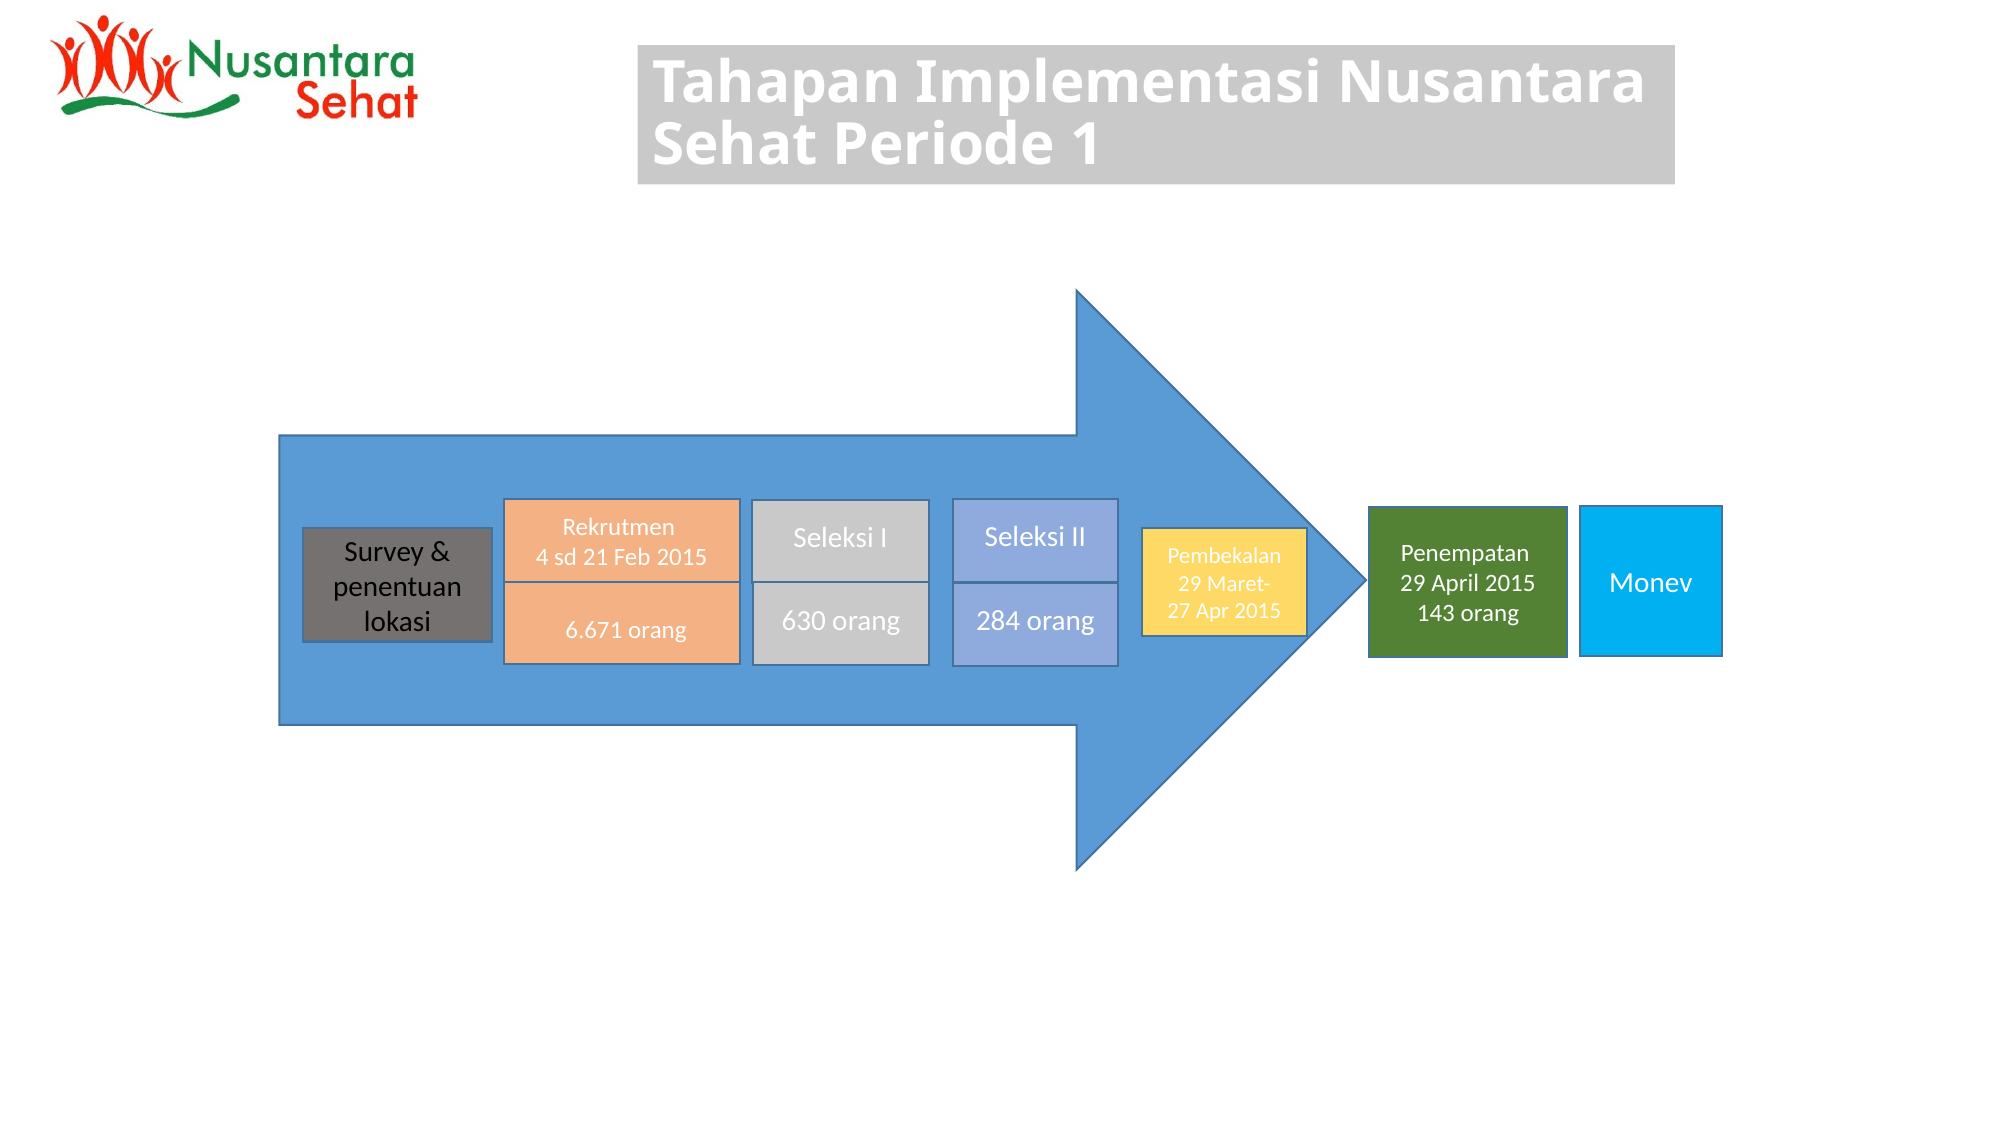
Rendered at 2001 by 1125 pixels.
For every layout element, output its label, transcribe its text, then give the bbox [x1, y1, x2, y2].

text_box 630 orang [752, 581, 930, 666]
text_box Survey & penentuan lokasi [302, 527, 493, 643]
text_box Seleksi II [952, 498, 1119, 582]
text_box Pembekalan 29 Maret- 27 Apr 2015 [1141, 527, 1308, 637]
title Tahapan Implementasi Nusantara Sehat Periode 1 [637, 45, 1675, 185]
text_box Rekrutmen 4 sd 21 Feb 2015 [503, 498, 741, 581]
text_box Monev [1579, 505, 1723, 657]
text_box Penempatan 29 April 2015 143 orang [1368, 506, 1568, 658]
text_box 284 orang [952, 582, 1119, 667]
picture [50, 7, 423, 128]
text_box Seleksi I [751, 499, 930, 584]
text_box [278, 288, 1368, 873]
text_box 6.671 orang [503, 581, 741, 665]
